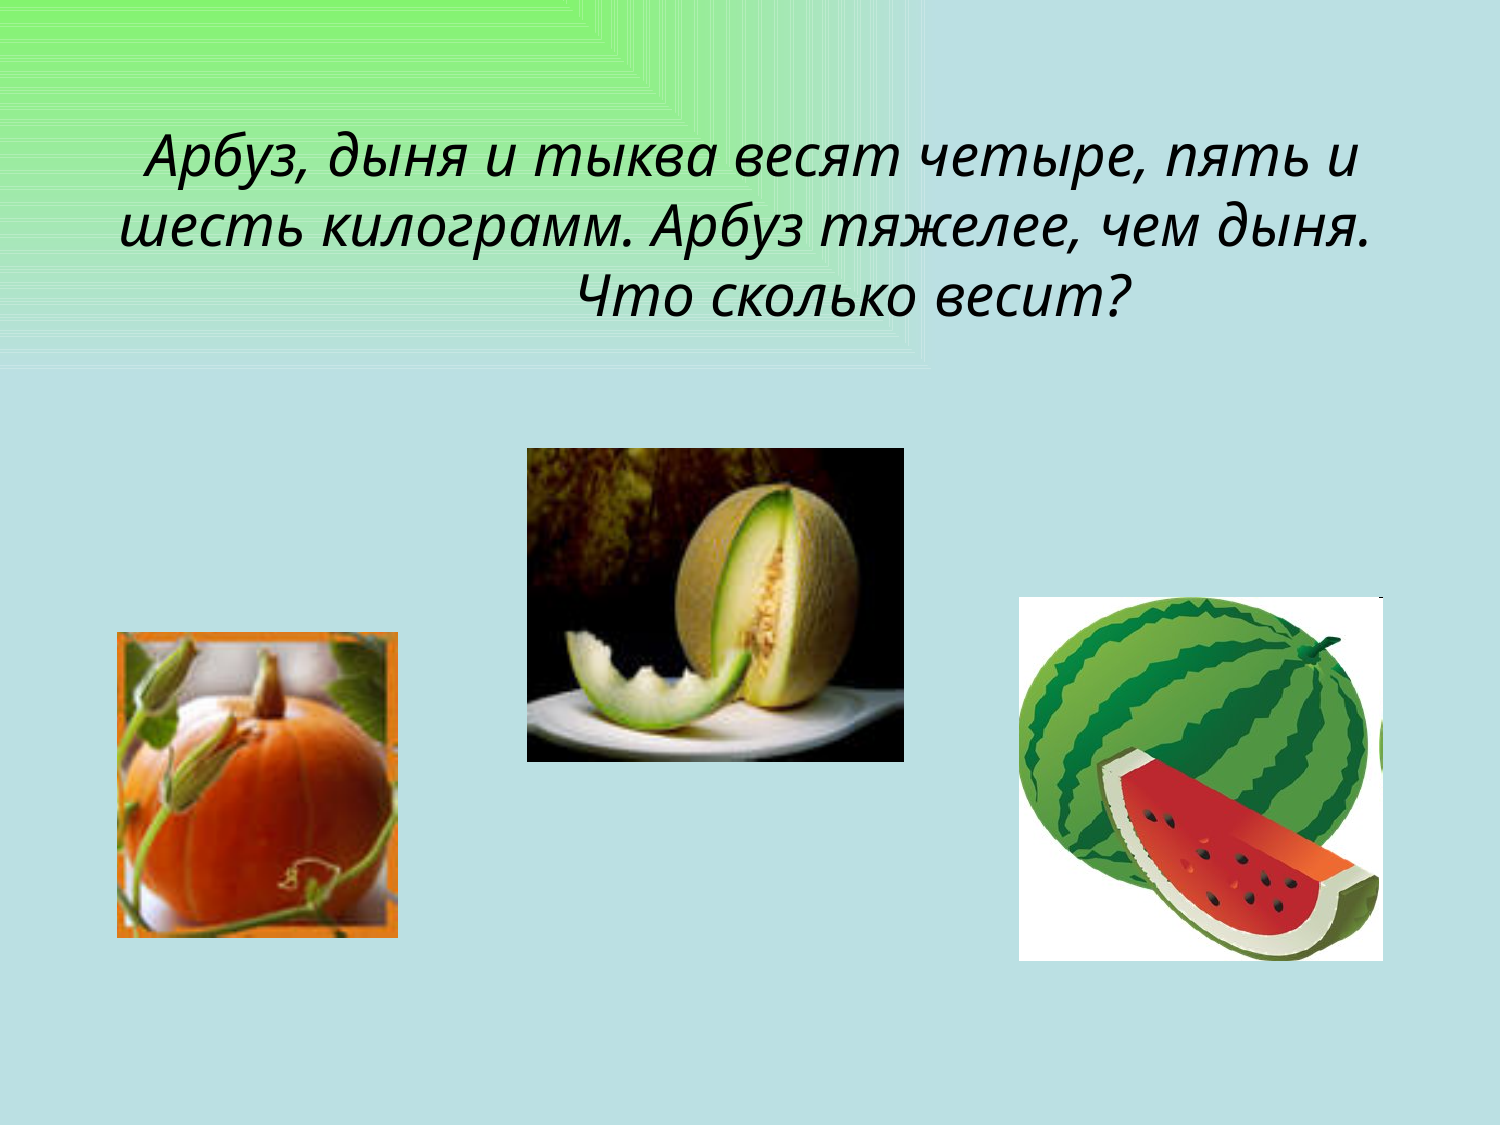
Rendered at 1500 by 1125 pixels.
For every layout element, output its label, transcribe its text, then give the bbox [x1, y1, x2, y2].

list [1019, 597, 1383, 962]
title Арбуз, дыня и тыква весят четыре, пять и шесть килограмм. Арбуз тяжелее, чем дыня. Что сколько весит? [82, 93, 1426, 352]
picture [527, 448, 904, 762]
picture [116, 632, 398, 938]
